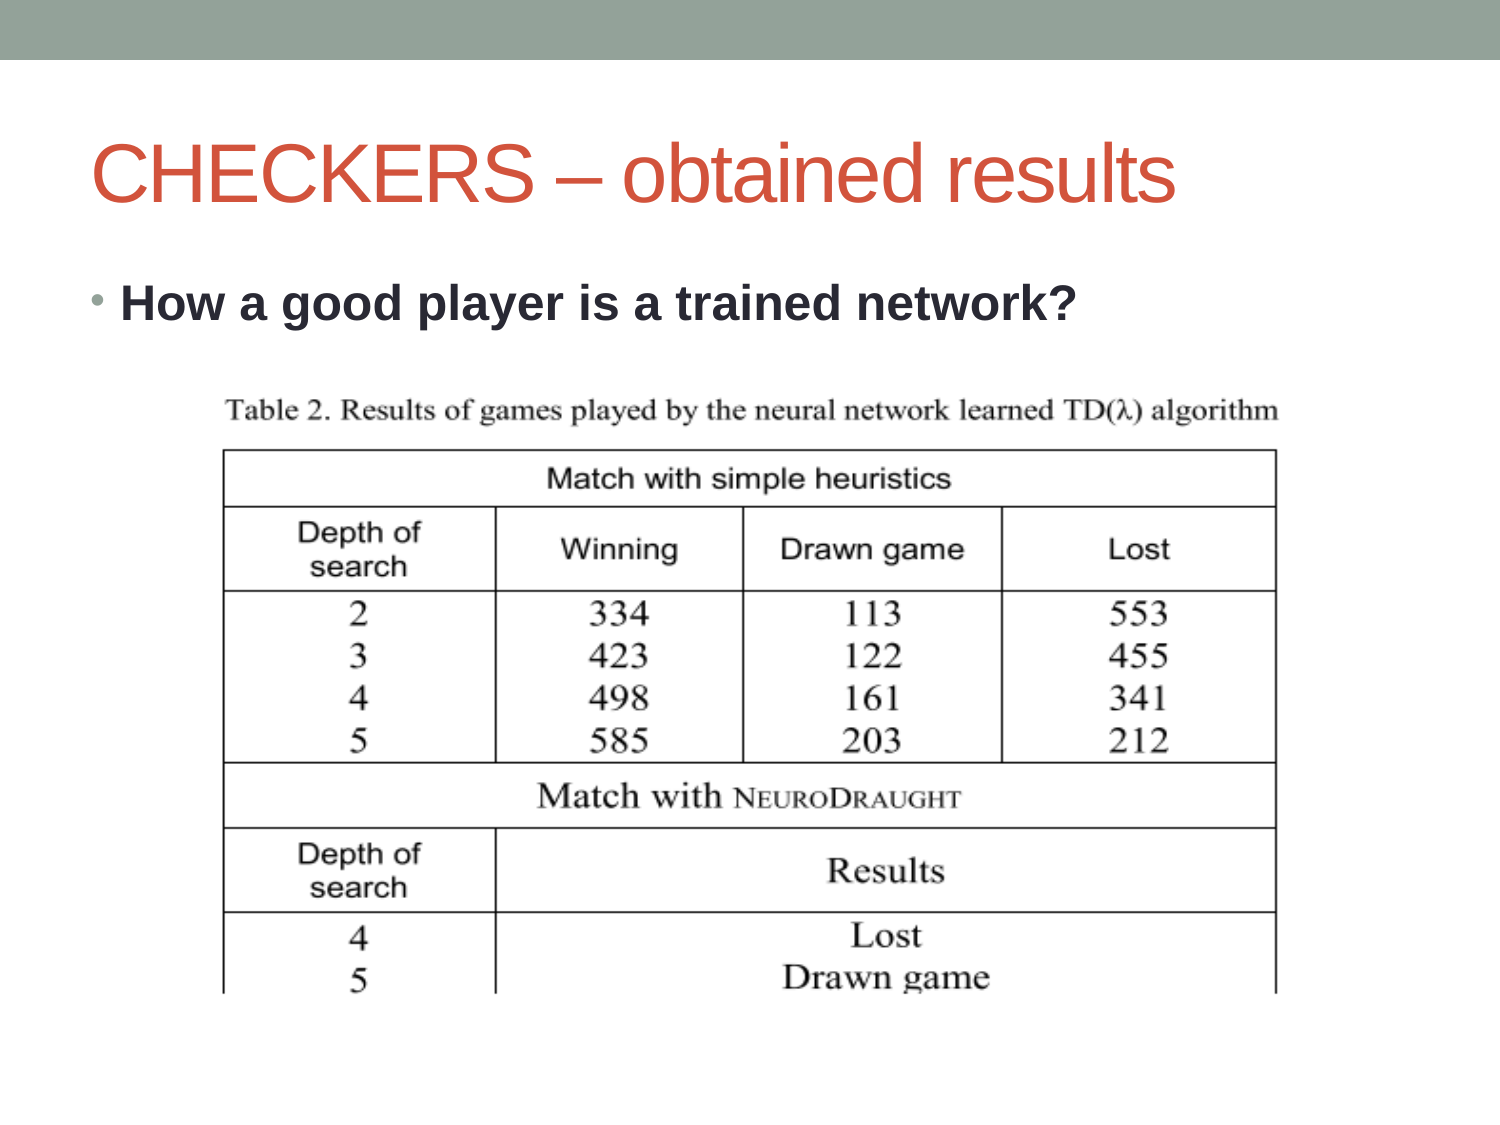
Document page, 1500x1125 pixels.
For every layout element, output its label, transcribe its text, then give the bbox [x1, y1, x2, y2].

picture [187, 374, 1326, 1013]
list How a good player is a trained network? [75, 262, 1425, 1063]
title CHECKERS – obtained results [75, 87, 1425, 250]
